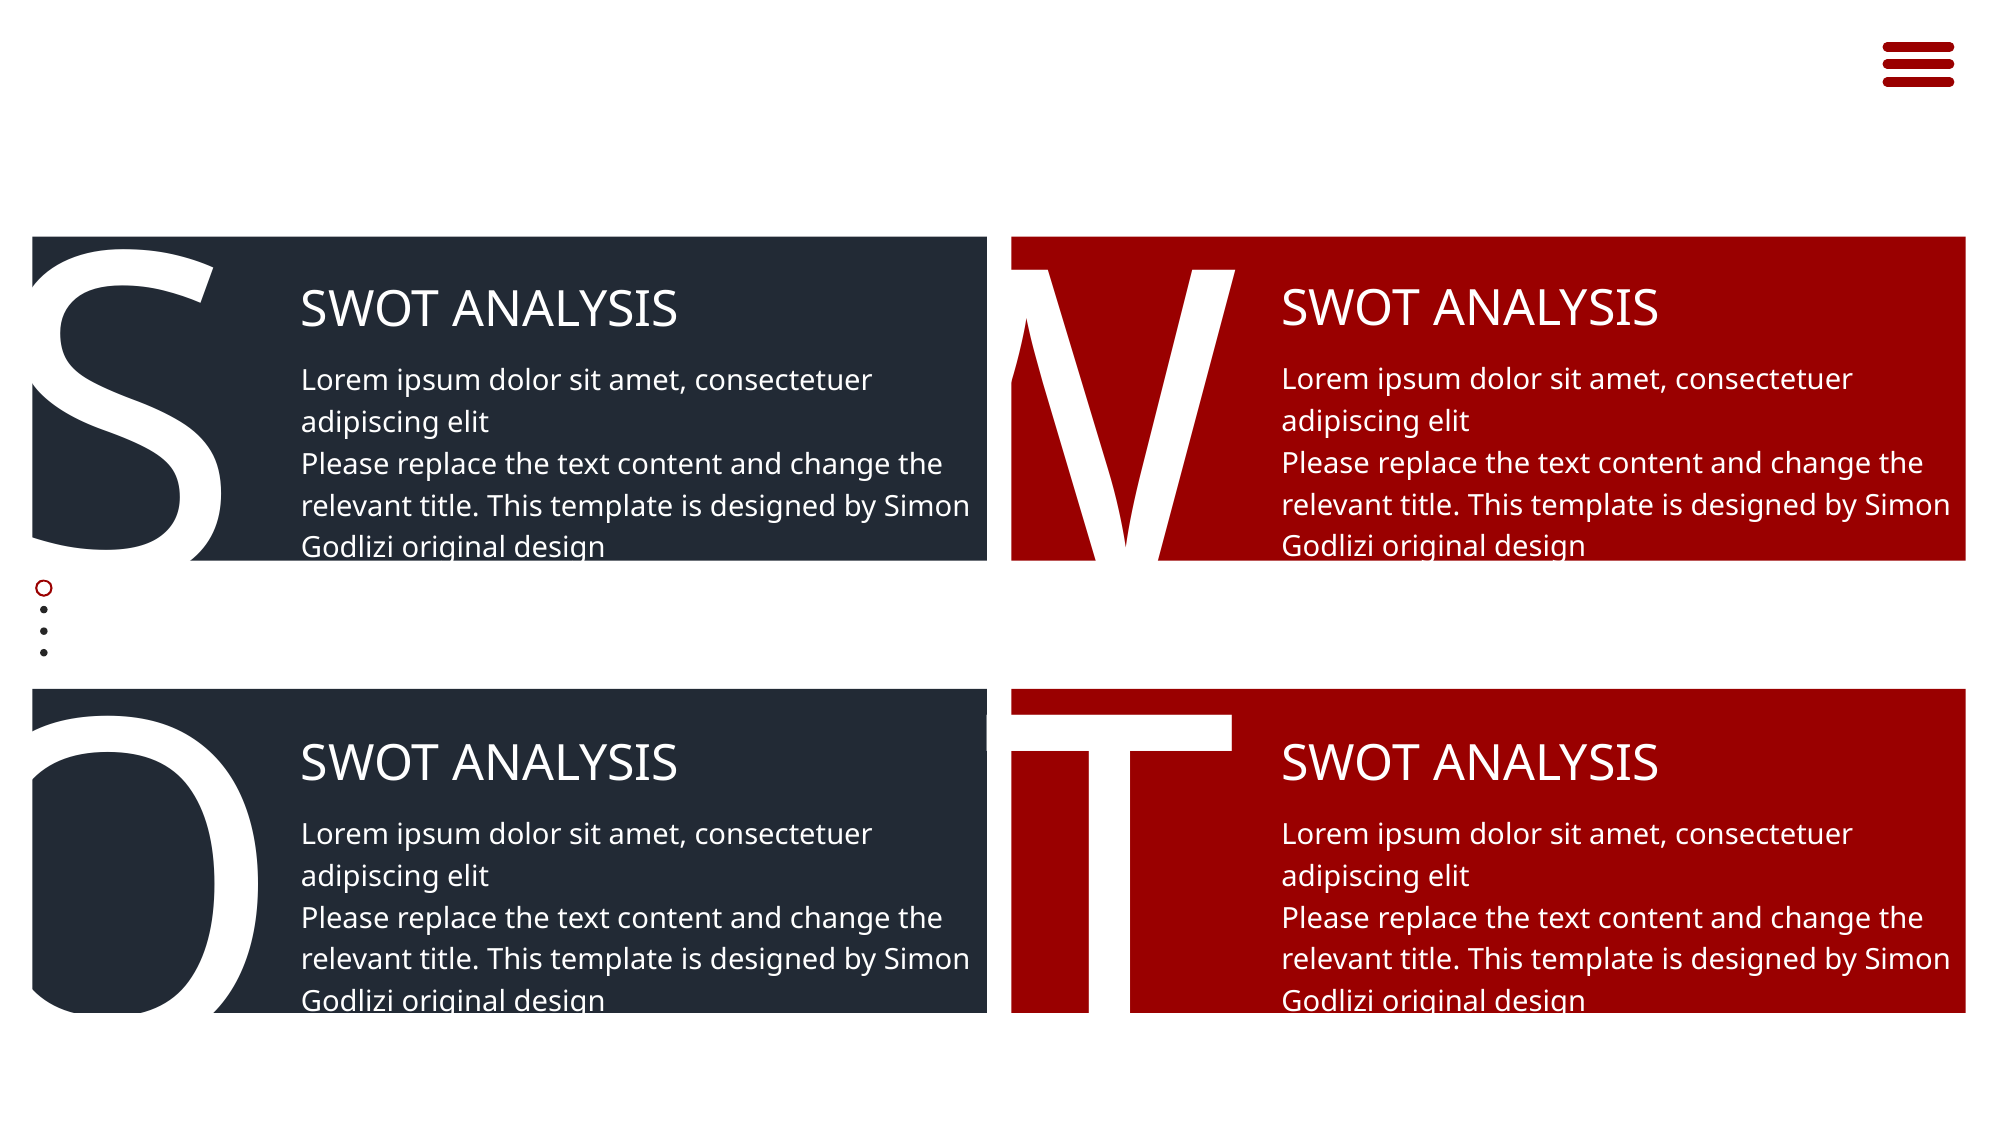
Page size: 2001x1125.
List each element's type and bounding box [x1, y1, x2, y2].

text_box [1887, 46, 1950, 83]
text_box [0, 115, 1002, 687]
text_box [0, 687, 968, 1125]
text_box [968, 576, 1982, 1125]
text_box [1002, 131, 1982, 576]
